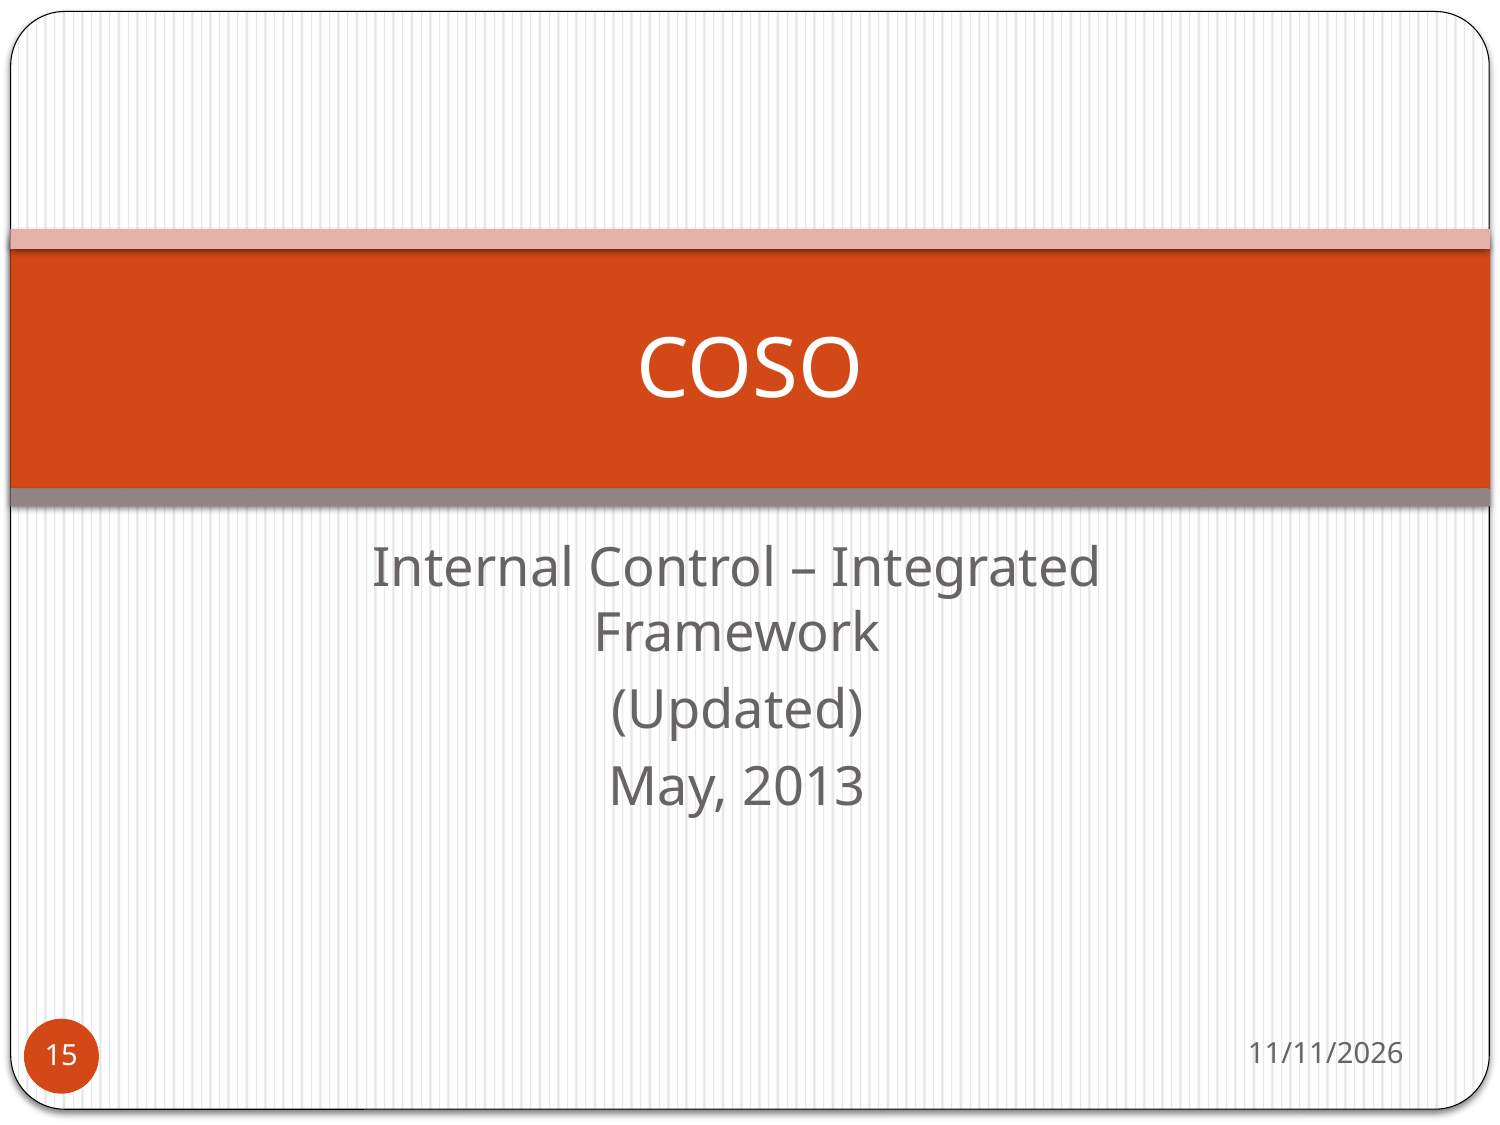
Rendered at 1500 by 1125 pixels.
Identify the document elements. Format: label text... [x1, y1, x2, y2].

subtitle Internal Control – Integrated Framework (Updated) May, 2013 [212, 525, 1263, 788]
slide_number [1012, 1015, 1419, 1094]
title COSO [75, 247, 1425, 489]
slide_number 15 [23, 1018, 99, 1094]
